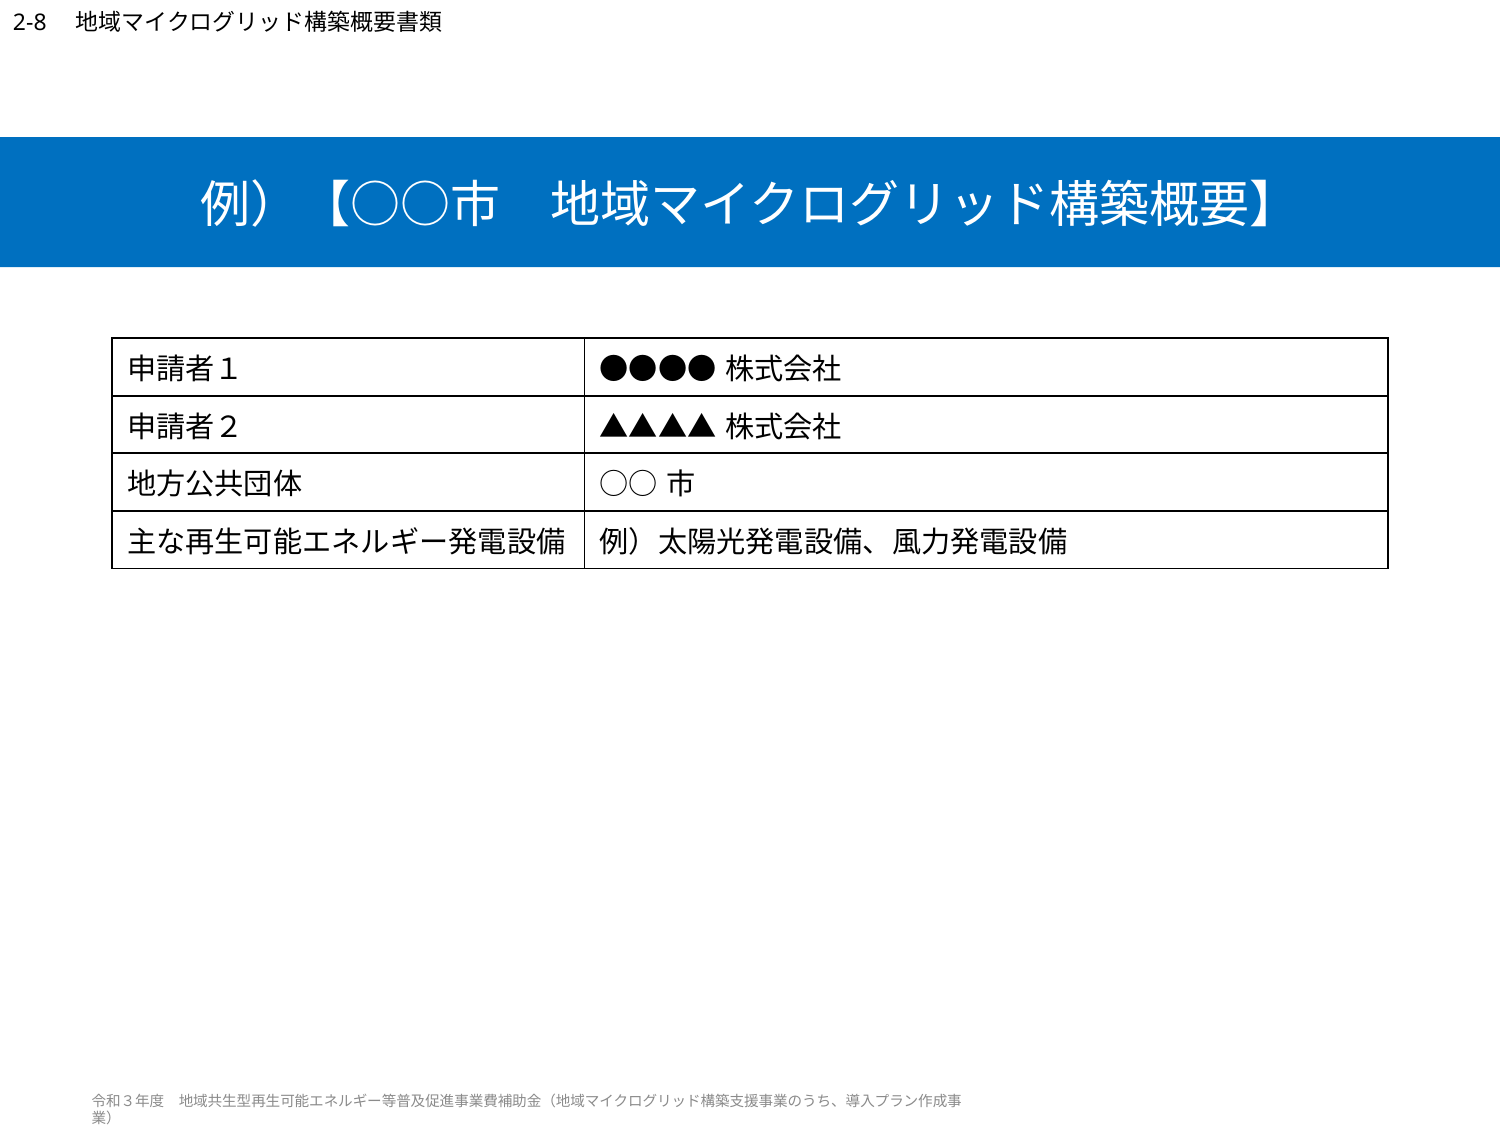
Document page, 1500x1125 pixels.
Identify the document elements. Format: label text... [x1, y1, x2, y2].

table_cell ○○市 [585, 454, 1387, 510]
table_header ●●●●株式会社 [585, 339, 1387, 395]
table_cell 主な再生可能エネルギー発電設備 [113, 512, 584, 568]
table_cell ▲▲▲▲株式会社 [585, 397, 1387, 452]
table_cell 申請者２ [113, 397, 584, 452]
title 例）【○○市 地域マイクログリッド構築概要】 [0, 137, 1500, 268]
table_cell 例）太陽光発電設備、風力発電設備 [585, 512, 1387, 568]
table_header 申請者１ [113, 339, 584, 395]
text_box 2-8 地域マイクログリッド構築概要書類 [0, 0, 467, 61]
table_cell 地方公共団体 [113, 454, 584, 510]
